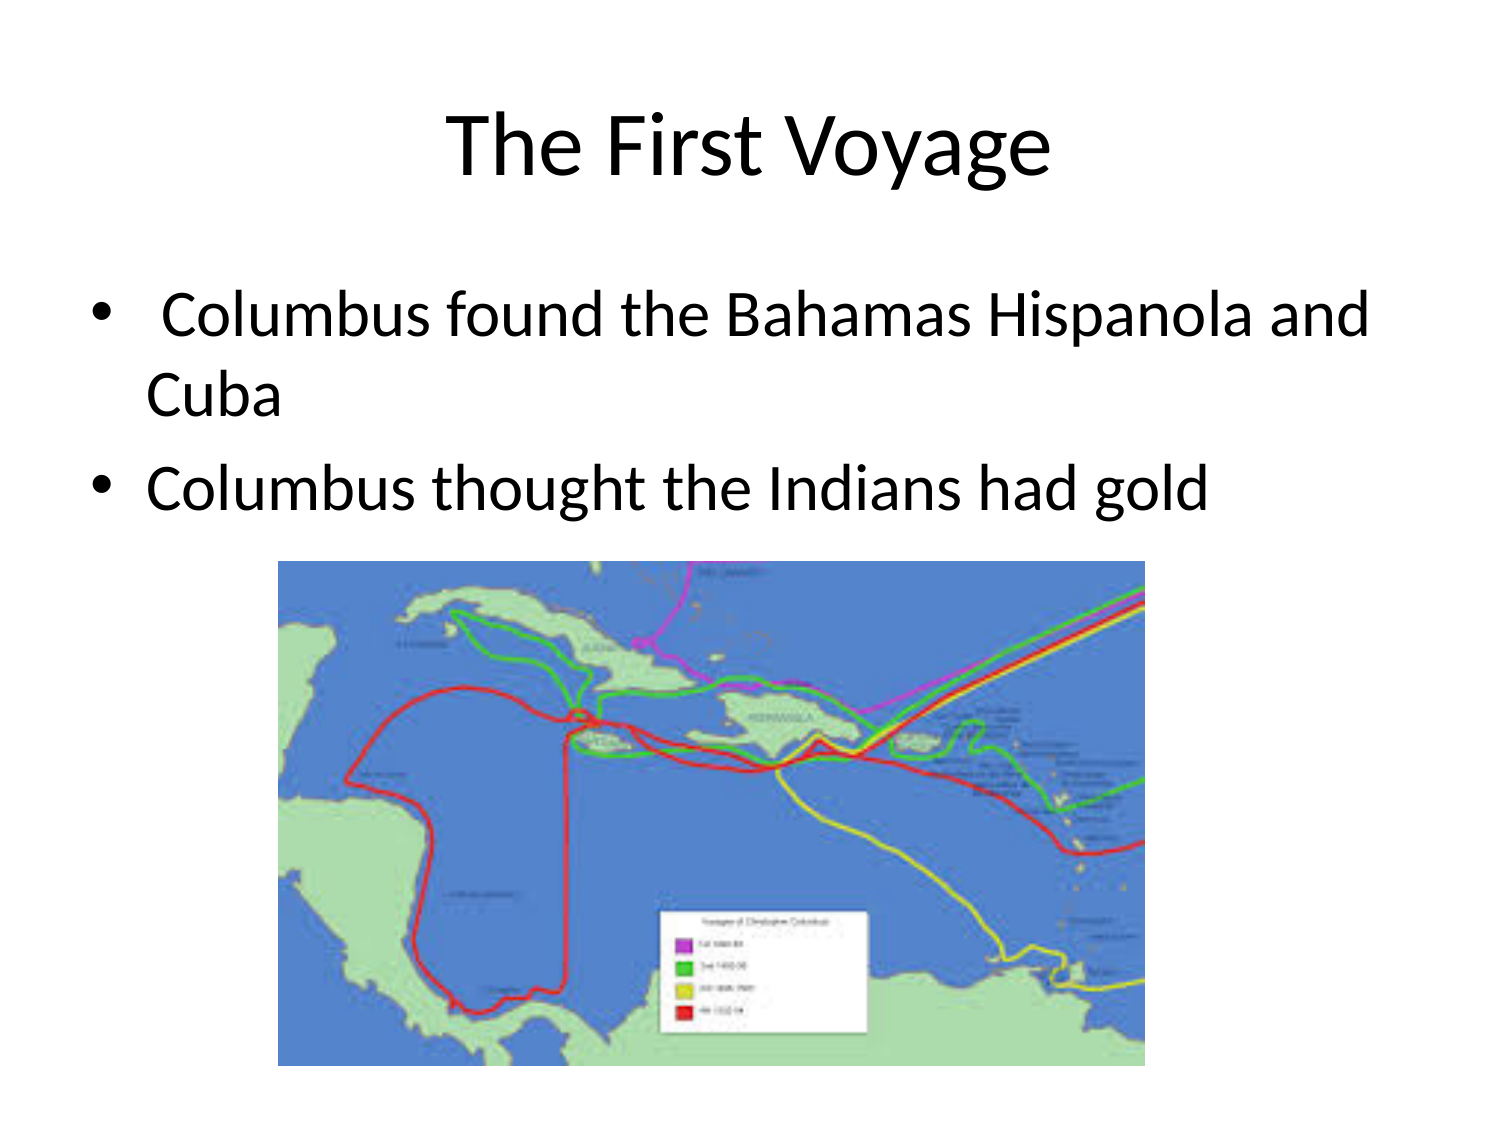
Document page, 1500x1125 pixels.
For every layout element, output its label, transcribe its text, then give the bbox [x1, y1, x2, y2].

list Columbus found the Bahamas Hispanola and Cuba Columbus thought the Indians had gold [75, 262, 1425, 1005]
picture [278, 561, 1145, 1066]
title The First Voyage [75, 45, 1425, 233]
